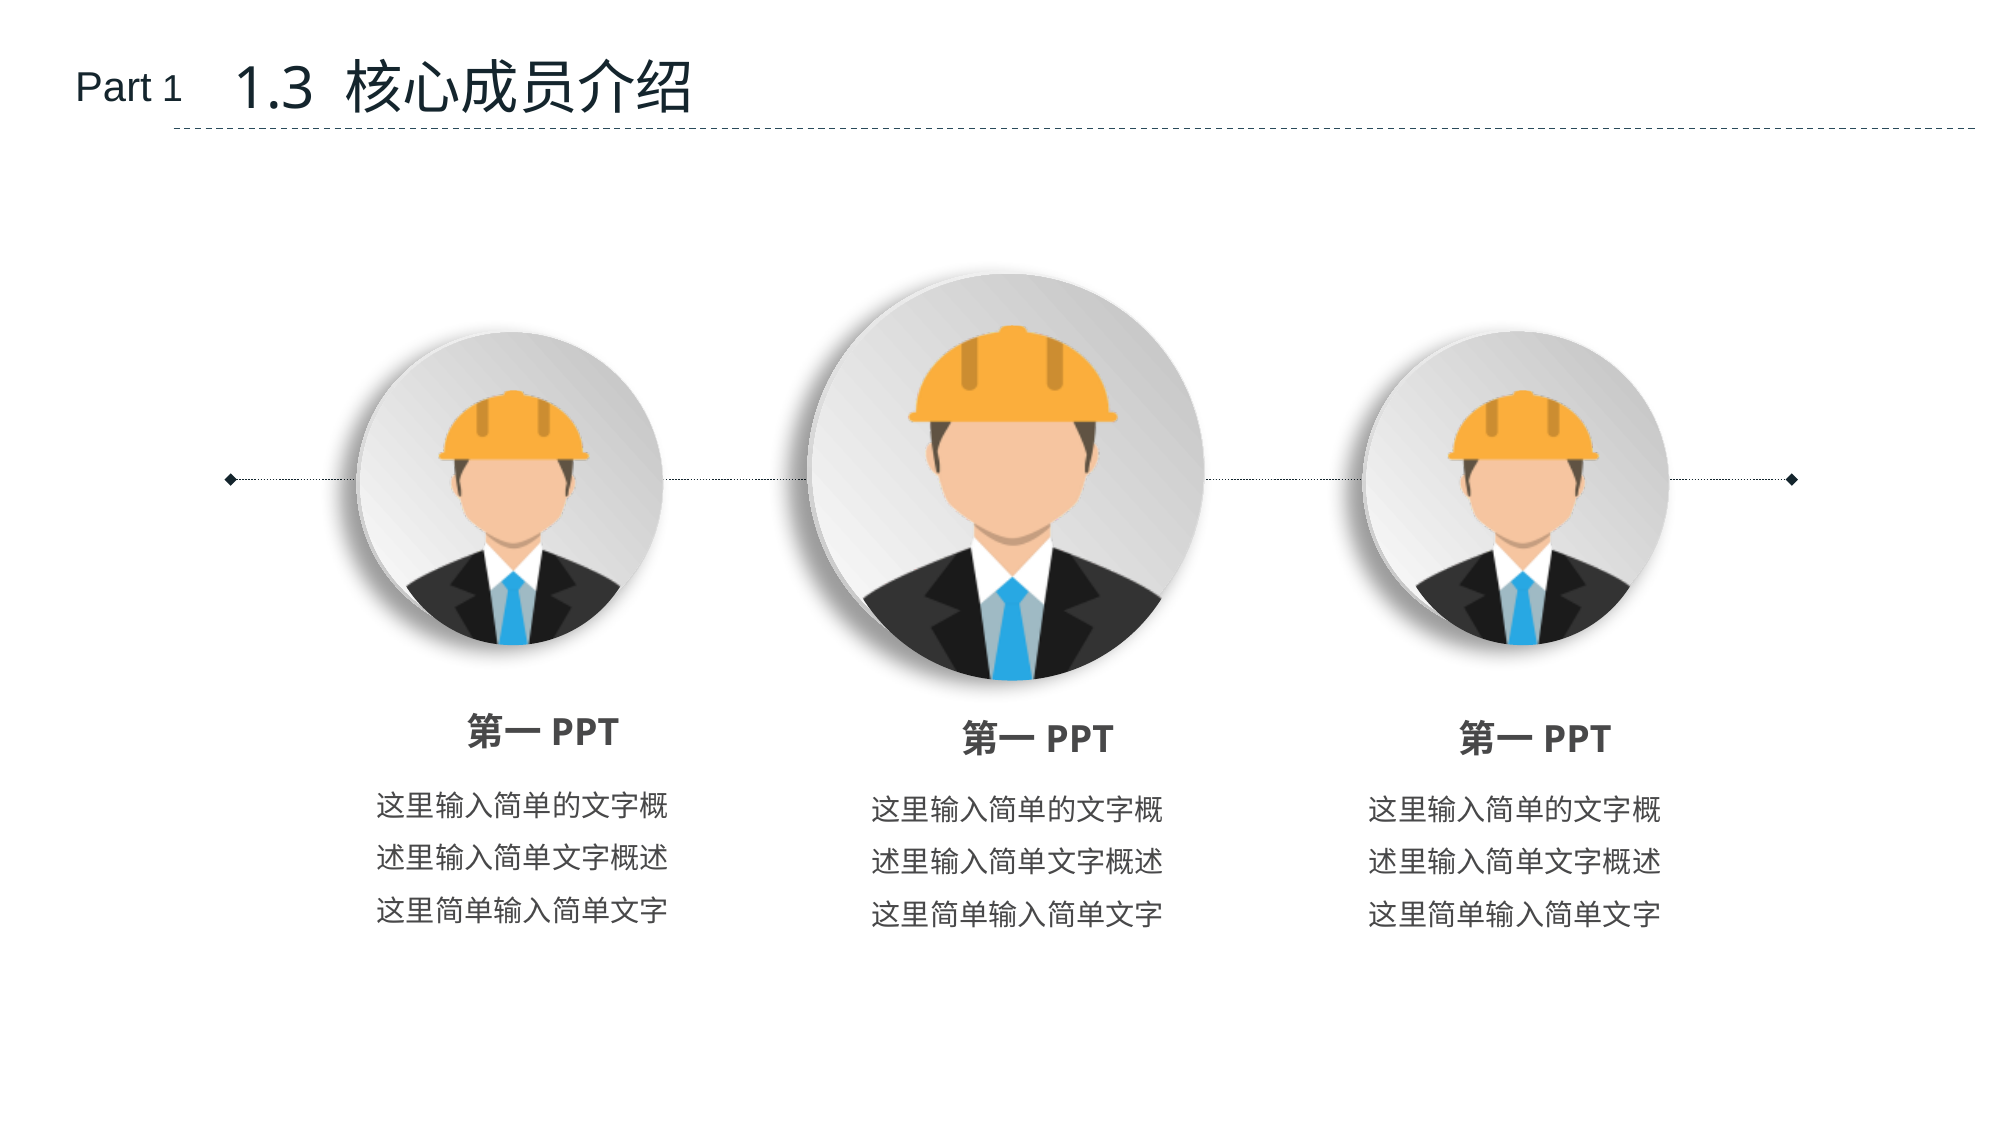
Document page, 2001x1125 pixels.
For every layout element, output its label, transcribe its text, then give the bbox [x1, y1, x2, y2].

text_box 第一PPT [1444, 707, 1627, 766]
text_box 这里输入简单的文字概述里输入简单文字概述这里简单输入简单文字 [361, 762, 693, 935]
text_box 第一PPT [946, 707, 1129, 766]
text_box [1362, 329, 1670, 646]
text_box 第一PPT [451, 700, 635, 761]
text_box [807, 270, 1205, 681]
text_box 1.3 核心成员介绍 [218, 42, 1046, 127]
text_box Part 1 [22, 52, 198, 118]
text_box 这里输入简单的文字概述里输入简单文字概述这里简单输入简单文字 [856, 766, 1188, 939]
text_box 这里输入简单的文字概述里输入简单文字概述这里简单输入简单文字 [1354, 766, 1685, 939]
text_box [356, 330, 664, 646]
